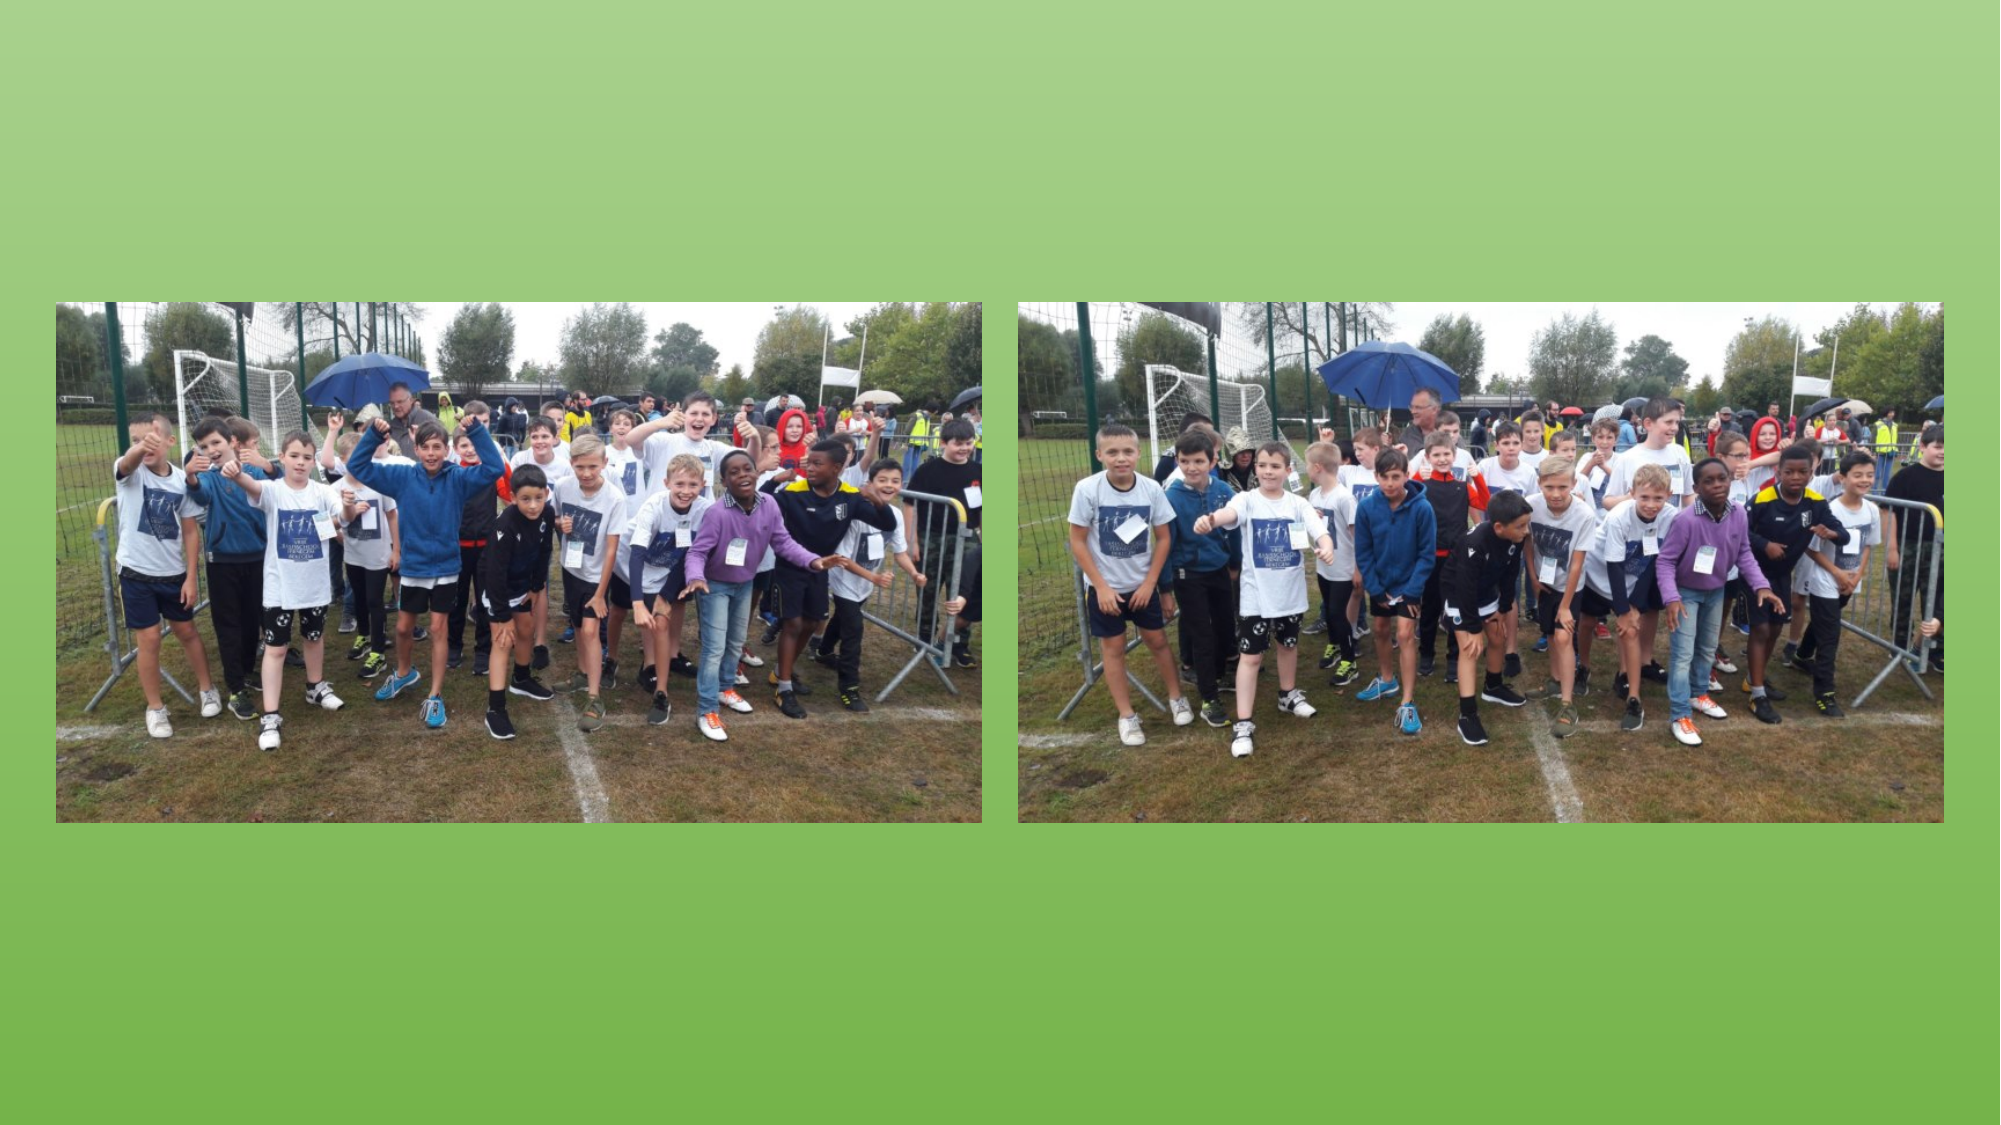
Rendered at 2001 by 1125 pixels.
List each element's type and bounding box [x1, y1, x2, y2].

picture [56, 302, 982, 823]
picture [1018, 302, 1944, 823]
